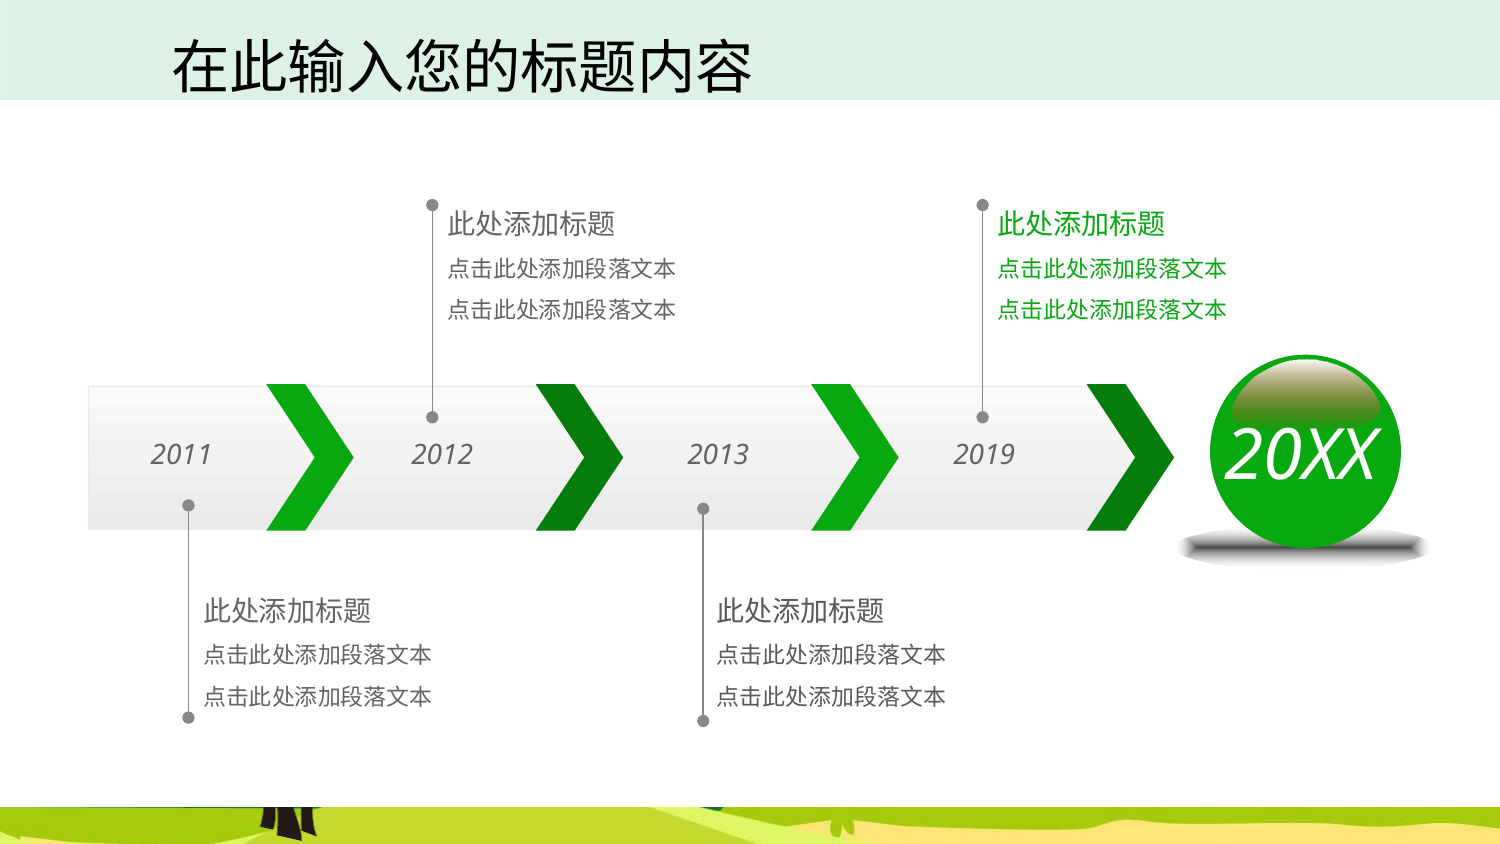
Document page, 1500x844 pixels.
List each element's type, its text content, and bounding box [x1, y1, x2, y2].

text_box [266, 384, 354, 505]
picture [0, 0, 1500, 99]
text_box [811, 384, 899, 508]
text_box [432, 182, 730, 418]
text_box 在此输入您的标题内容 [156, 22, 793, 108]
text_box [852, 386, 1134, 530]
text_box [88, 386, 314, 530]
text_box [535, 418, 624, 531]
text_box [982, 182, 1280, 418]
text_box [1086, 418, 1173, 531]
text_box [576, 386, 859, 530]
text_box 2012 [397, 428, 488, 477]
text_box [1173, 354, 1433, 570]
text_box 2013 [673, 428, 764, 477]
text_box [188, 505, 486, 741]
text_box 2011 [136, 428, 227, 477]
text_box 2019 [939, 428, 1030, 477]
text_box [308, 386, 583, 530]
picture [0, 807, 1500, 844]
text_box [702, 508, 1000, 741]
